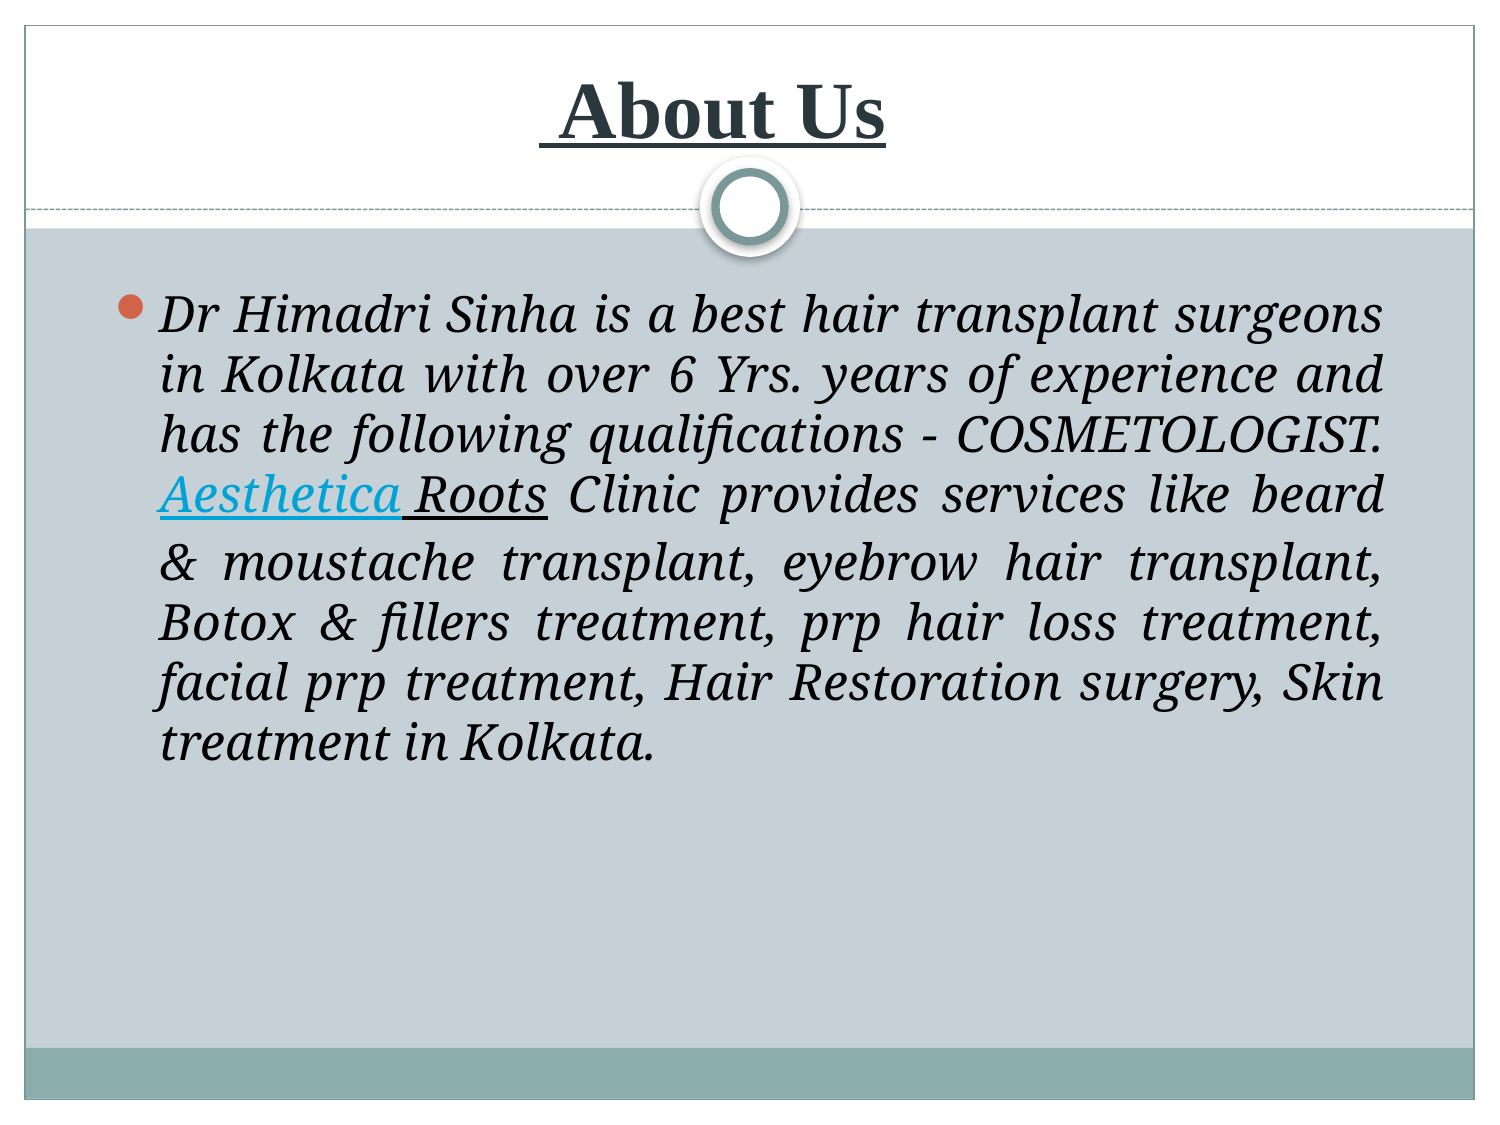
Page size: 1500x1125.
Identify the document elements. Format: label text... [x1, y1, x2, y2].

list Dr Himadri Sinha is a best hair transplant surgeons in Kolkata with over 6 Yrs. years of experience and has the following qualifications - COSMETOLOGIST. Aesthetica Roots Clinic provides services like beard & moustache transplant, eyebrow hair transplant, Botox & fillers treatment, prp hair loss treatment, facial prp treatment, Hair Restoration surgery, Skin treatment in Kolkata. [99, 275, 1400, 800]
title About Us [137, 50, 1288, 163]
